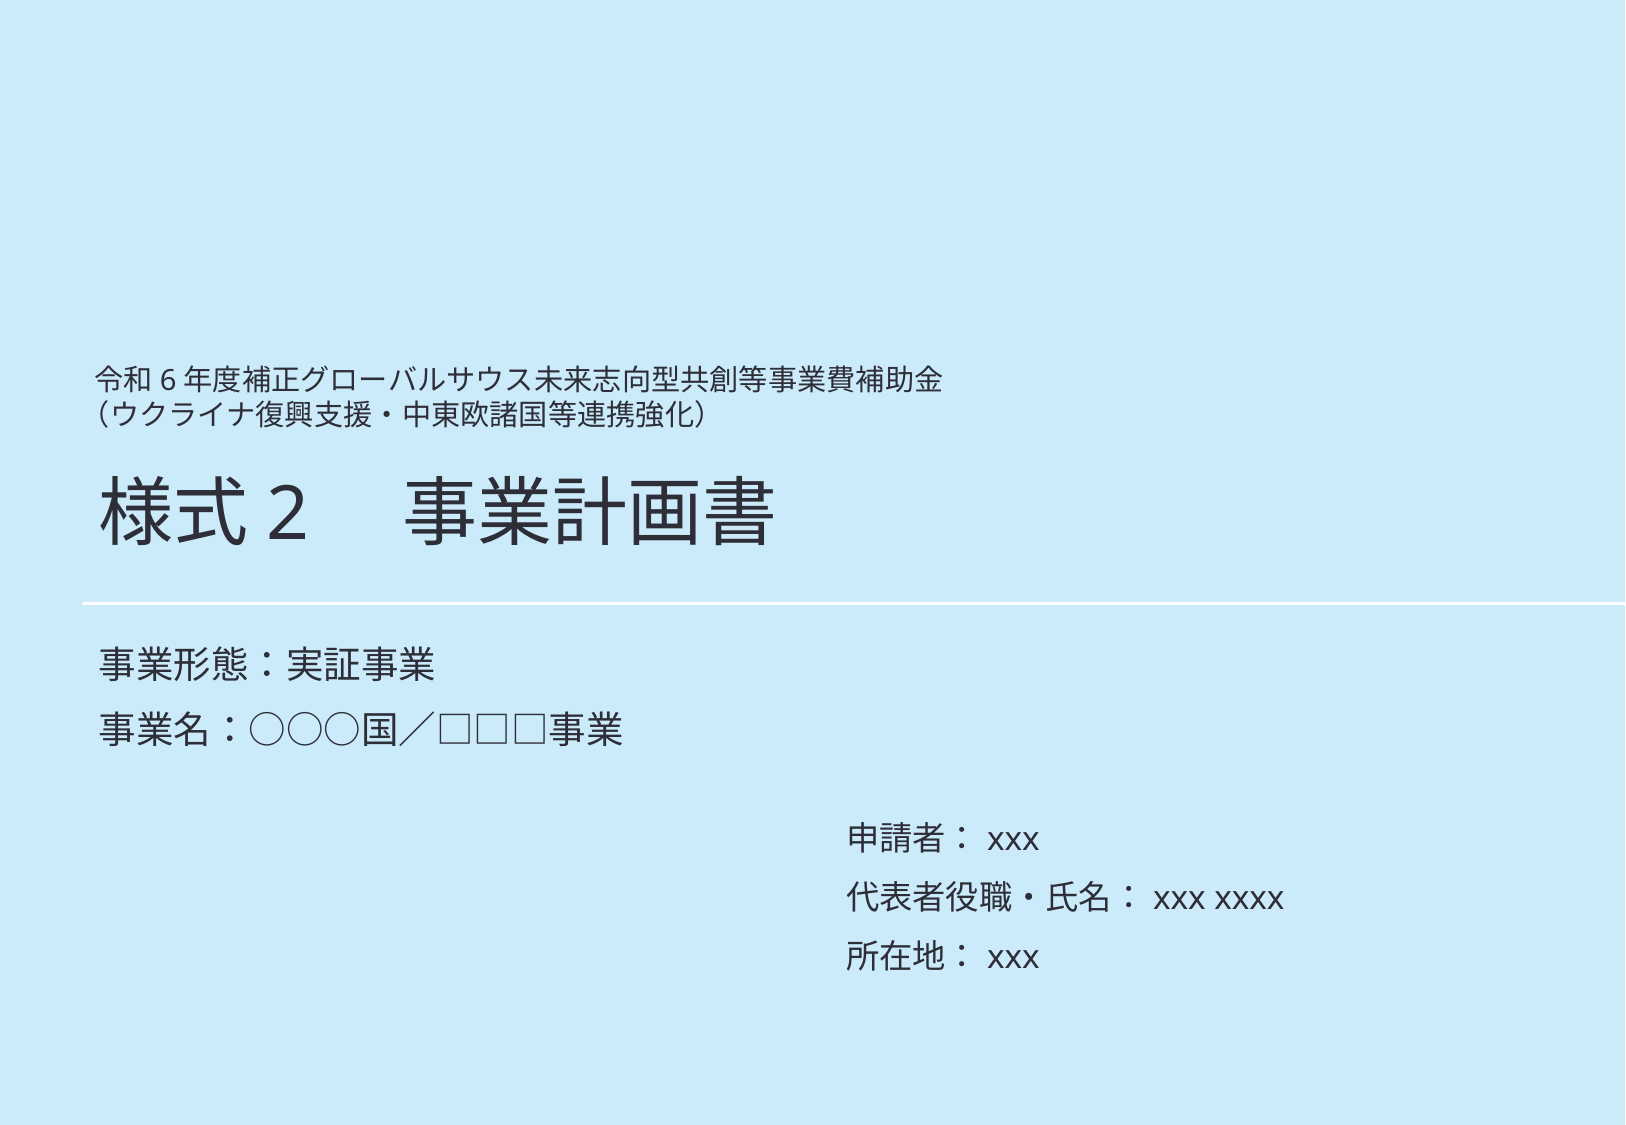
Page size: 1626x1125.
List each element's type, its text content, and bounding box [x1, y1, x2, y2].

text_box 申請者：xxx 代表者役職・氏名：xxx xxxx 所在地：xxx [831, 806, 1578, 934]
text_box 令和6年度補正グローバルサウス未来志向型共創等事業費補助金 （ウクライナ復興支援・中東欧諸国等連携強化） [65, 318, 1404, 439]
title 様式2 事業計画書 [83, 467, 1097, 596]
list 事業形態：実証事業 事業名：○○○国／□□□事業 [83, 629, 1542, 780]
